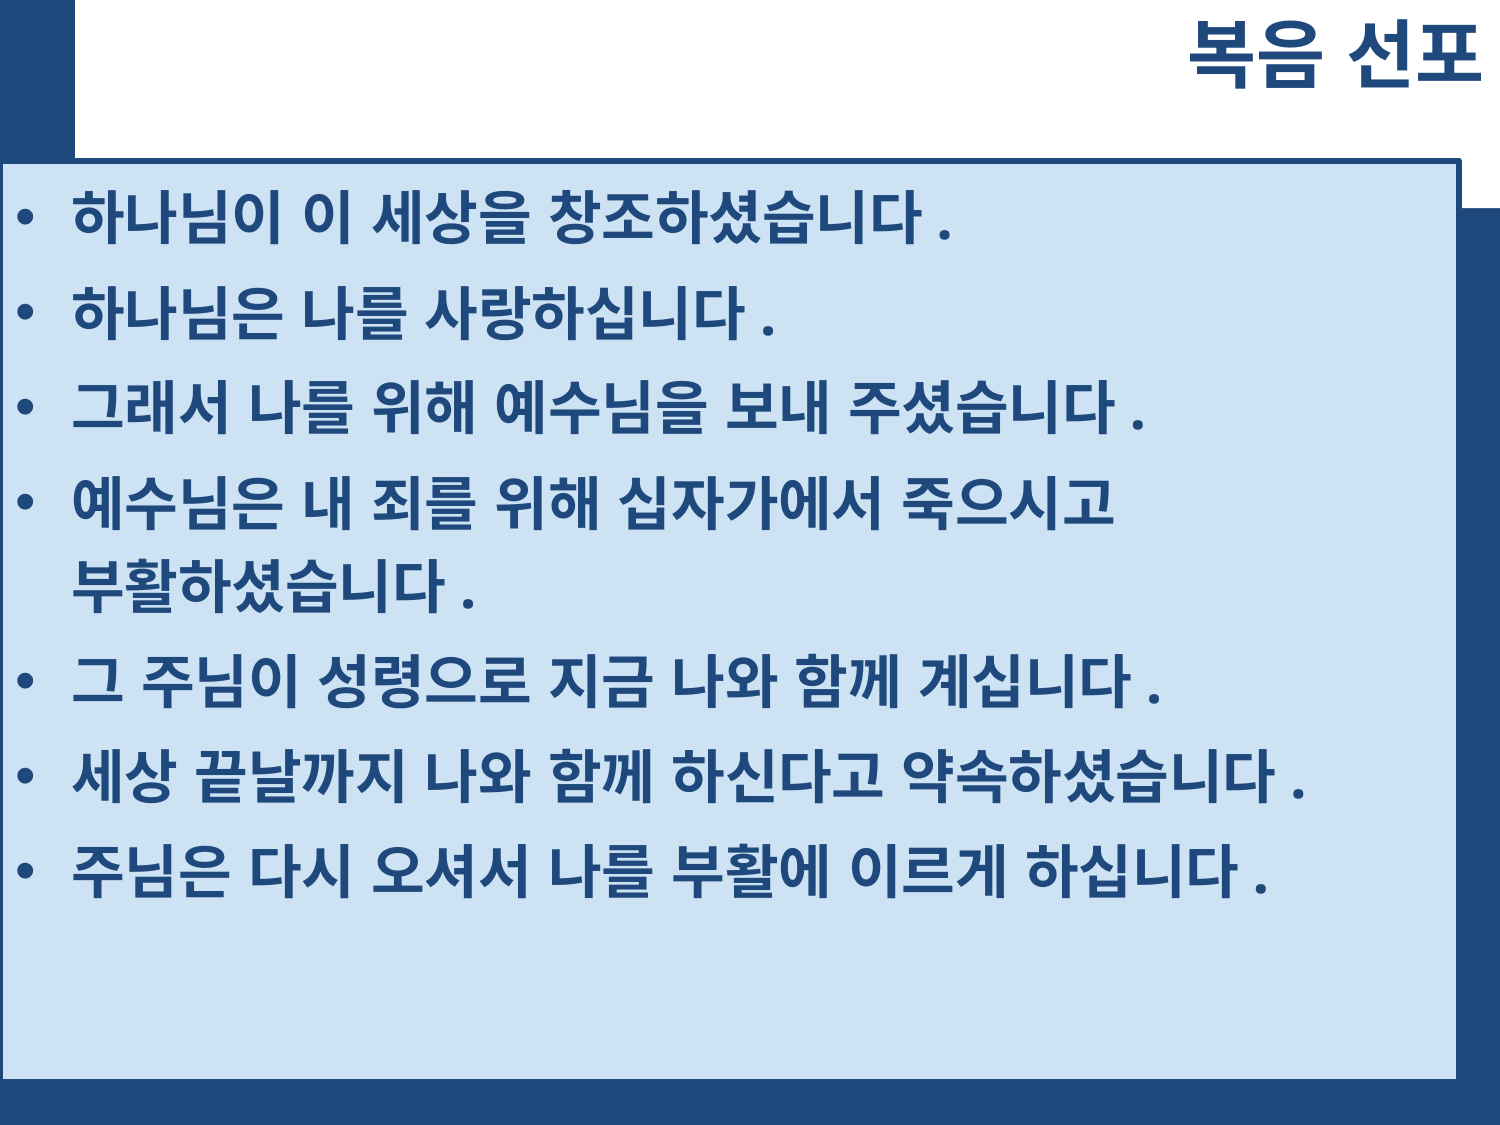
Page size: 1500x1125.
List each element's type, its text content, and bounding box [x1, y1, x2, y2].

list 하나님이 이 세상을 창조하셨습니다. 하나님은 나를 사랑하십니다. 그래서 나를 위해 예수님을 보내 주셨습니다. 예수님은 내 죄를 위해 십자가에서 죽으시고 부활하셨습니다. 그 주님이 성령으로 지금 나와 함께 계십니다. 세상 끝날까지 나와 함께 하신다고 약속하셨습니다. 주님은 다시 오셔서 나를 부활에 이르게 하십니다. [0, 160, 1459, 1083]
title 복음 선포 [75, 0, 1500, 209]
